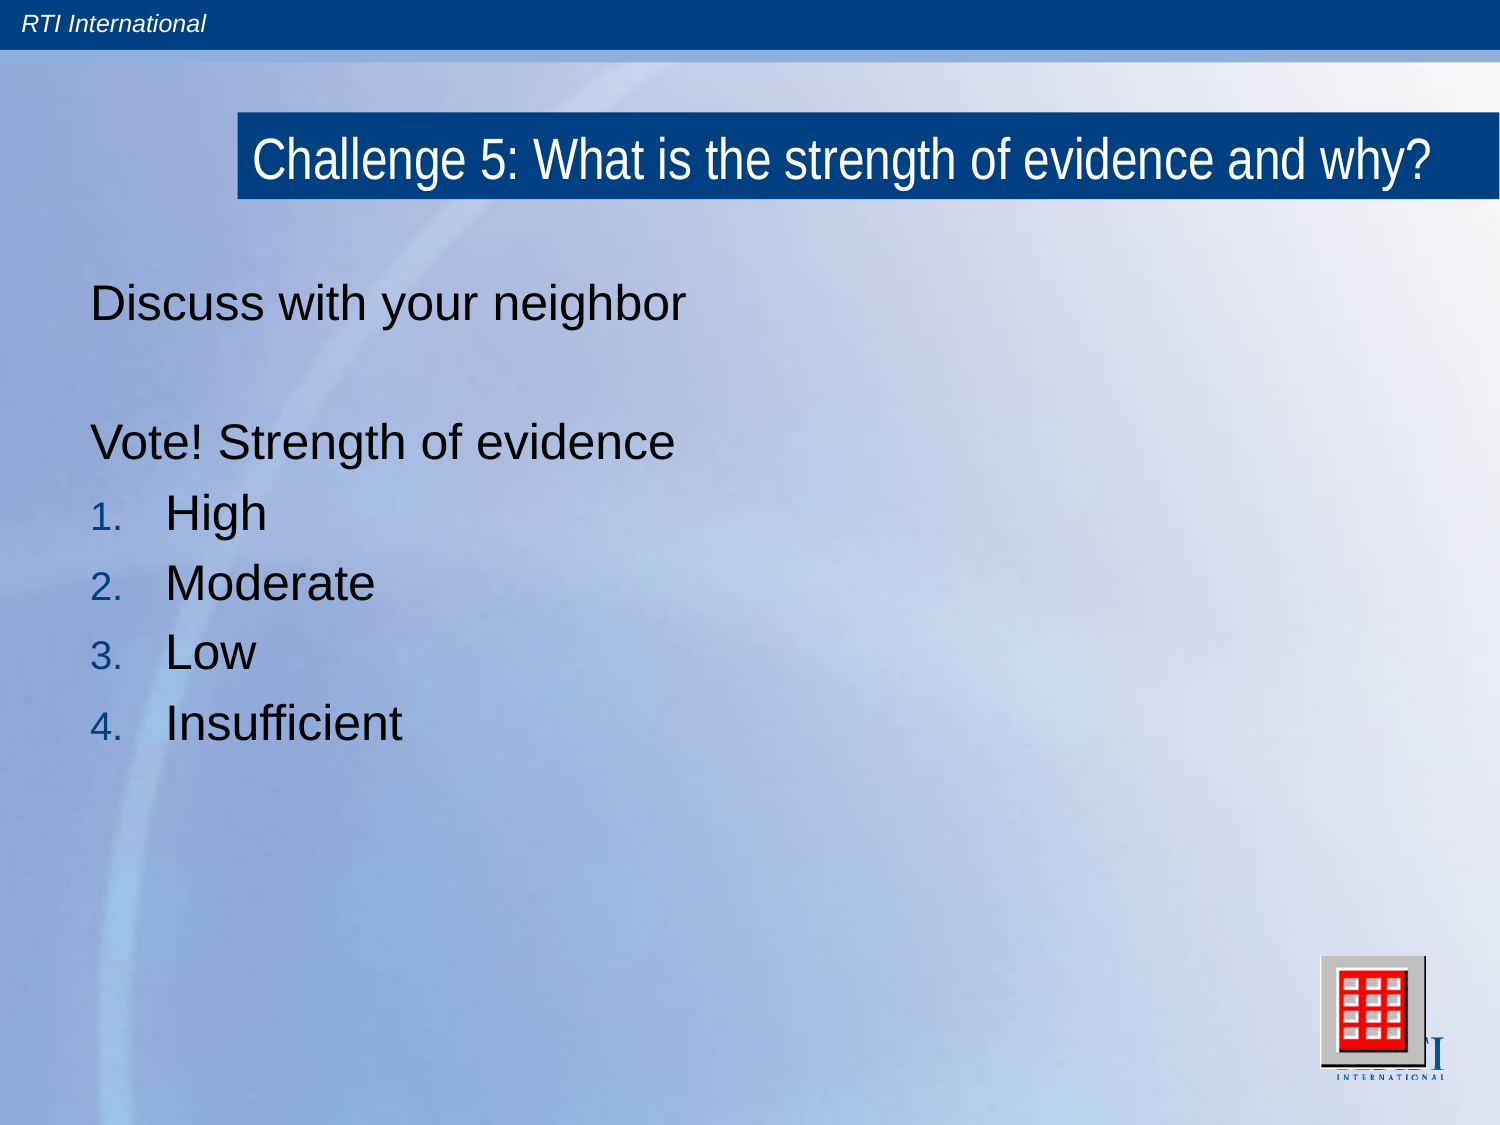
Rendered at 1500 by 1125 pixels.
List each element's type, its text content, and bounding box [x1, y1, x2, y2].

picture [0, 63, 1500, 1125]
list Discuss with your neighbor Vote! Strength of evidence High Moderate Low Insufficient [74, 262, 1426, 1006]
title Challenge 5: What is the strength of evidence and why? [237, 111, 1500, 200]
